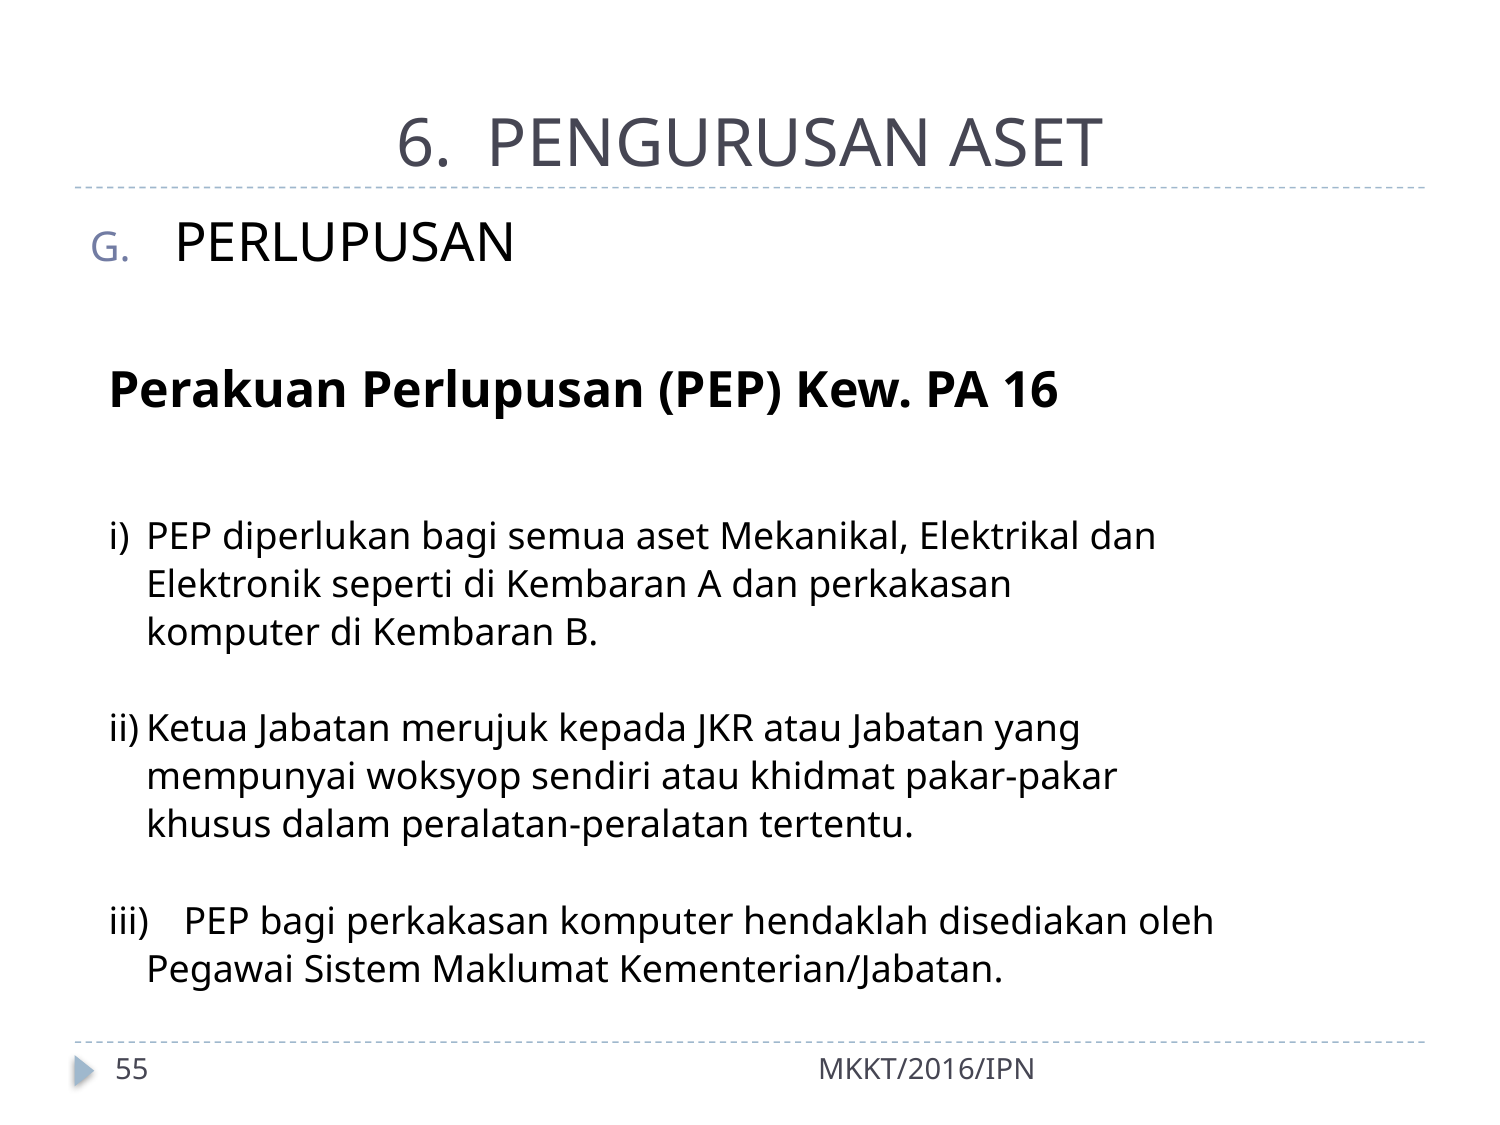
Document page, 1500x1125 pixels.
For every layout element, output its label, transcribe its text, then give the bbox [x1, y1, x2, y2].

footer MKKT/2016/IPN [475, 1042, 1051, 1103]
text_box Perakuan Perlupusan (PEP) Kew. PA 16 i) PEP diperlukan bagi semua aset Mekanikal, Elektrikal dan Elektronik seperti di Kembaran A dan perkakasan komputer di Kembaran B. ii) Ketua Jabatan merujuk kepada JKR atau Jabatan yang mempunyai woksyop sendiri atau khidmat pakar-pakar khusus dalam peralatan-peralatan tertentu. iii) PEP bagi perkakasan komputer hendaklah disediakan oleh Pegawai Sistem Maklumat Kementerian/Jabatan. [75, 349, 1459, 1013]
slide_number 55 [100, 1042, 426, 1103]
title 6. PENGURUSAN ASET [75, 24, 1425, 188]
list PERLUPUSAN [75, 200, 1425, 325]
